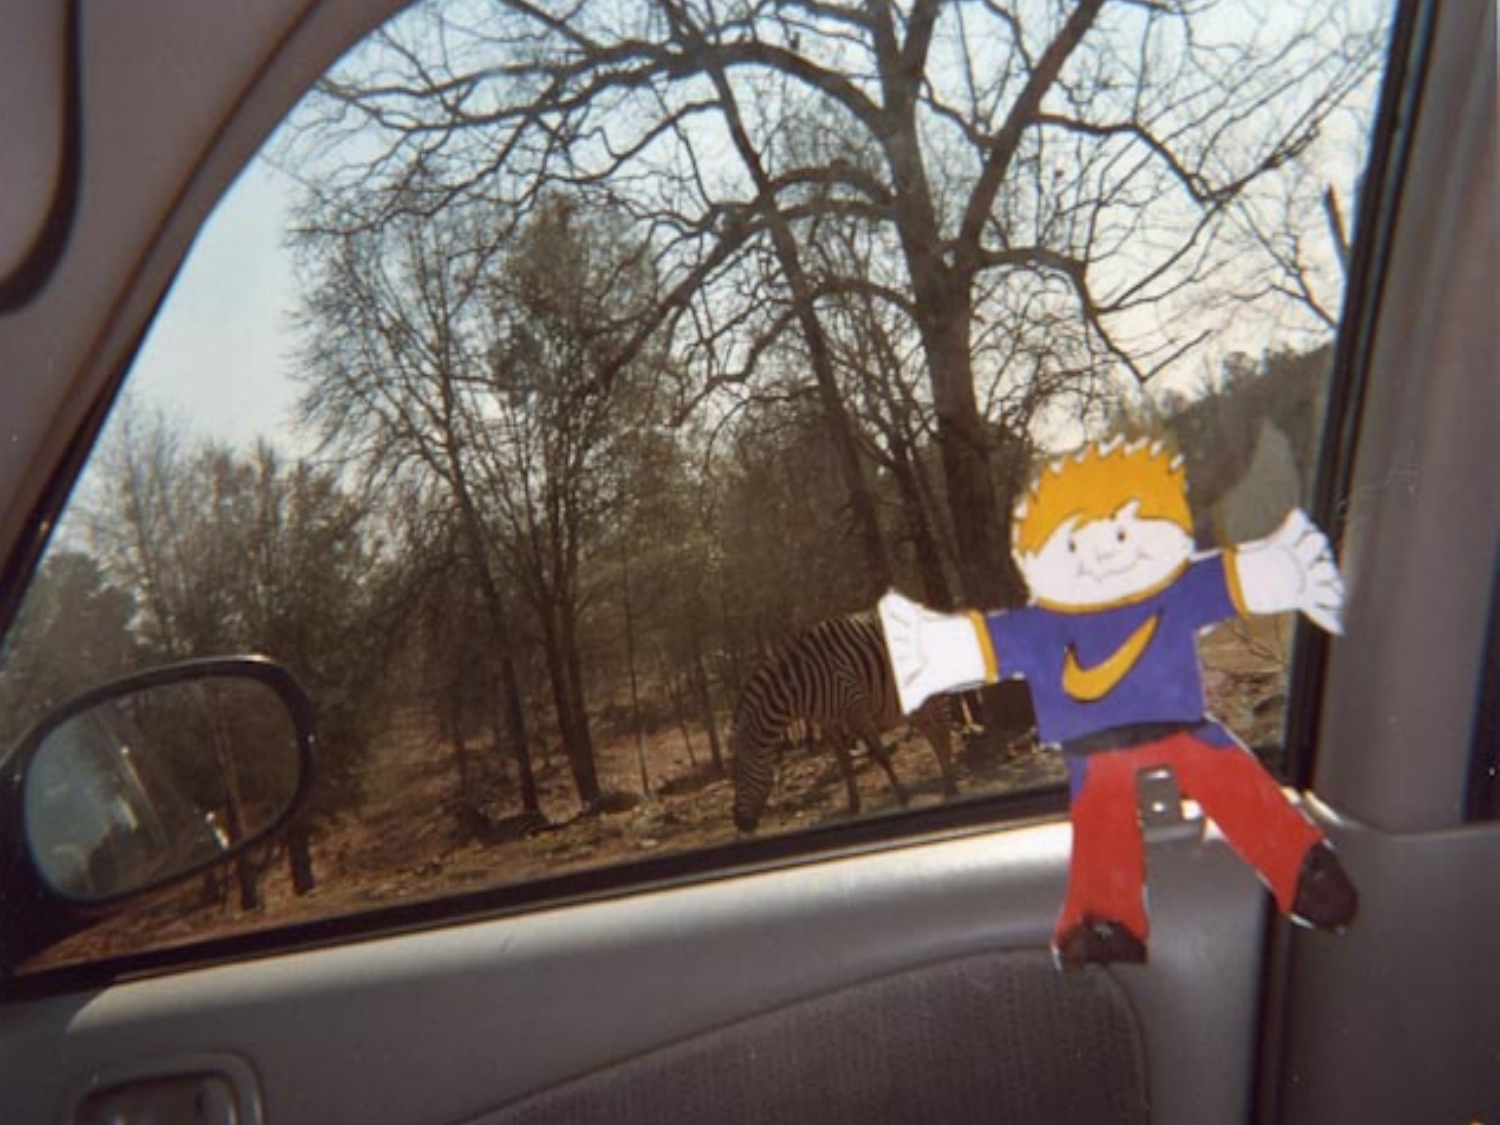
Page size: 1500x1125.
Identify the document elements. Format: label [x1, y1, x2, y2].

list [0, 0, 1500, 1125]
